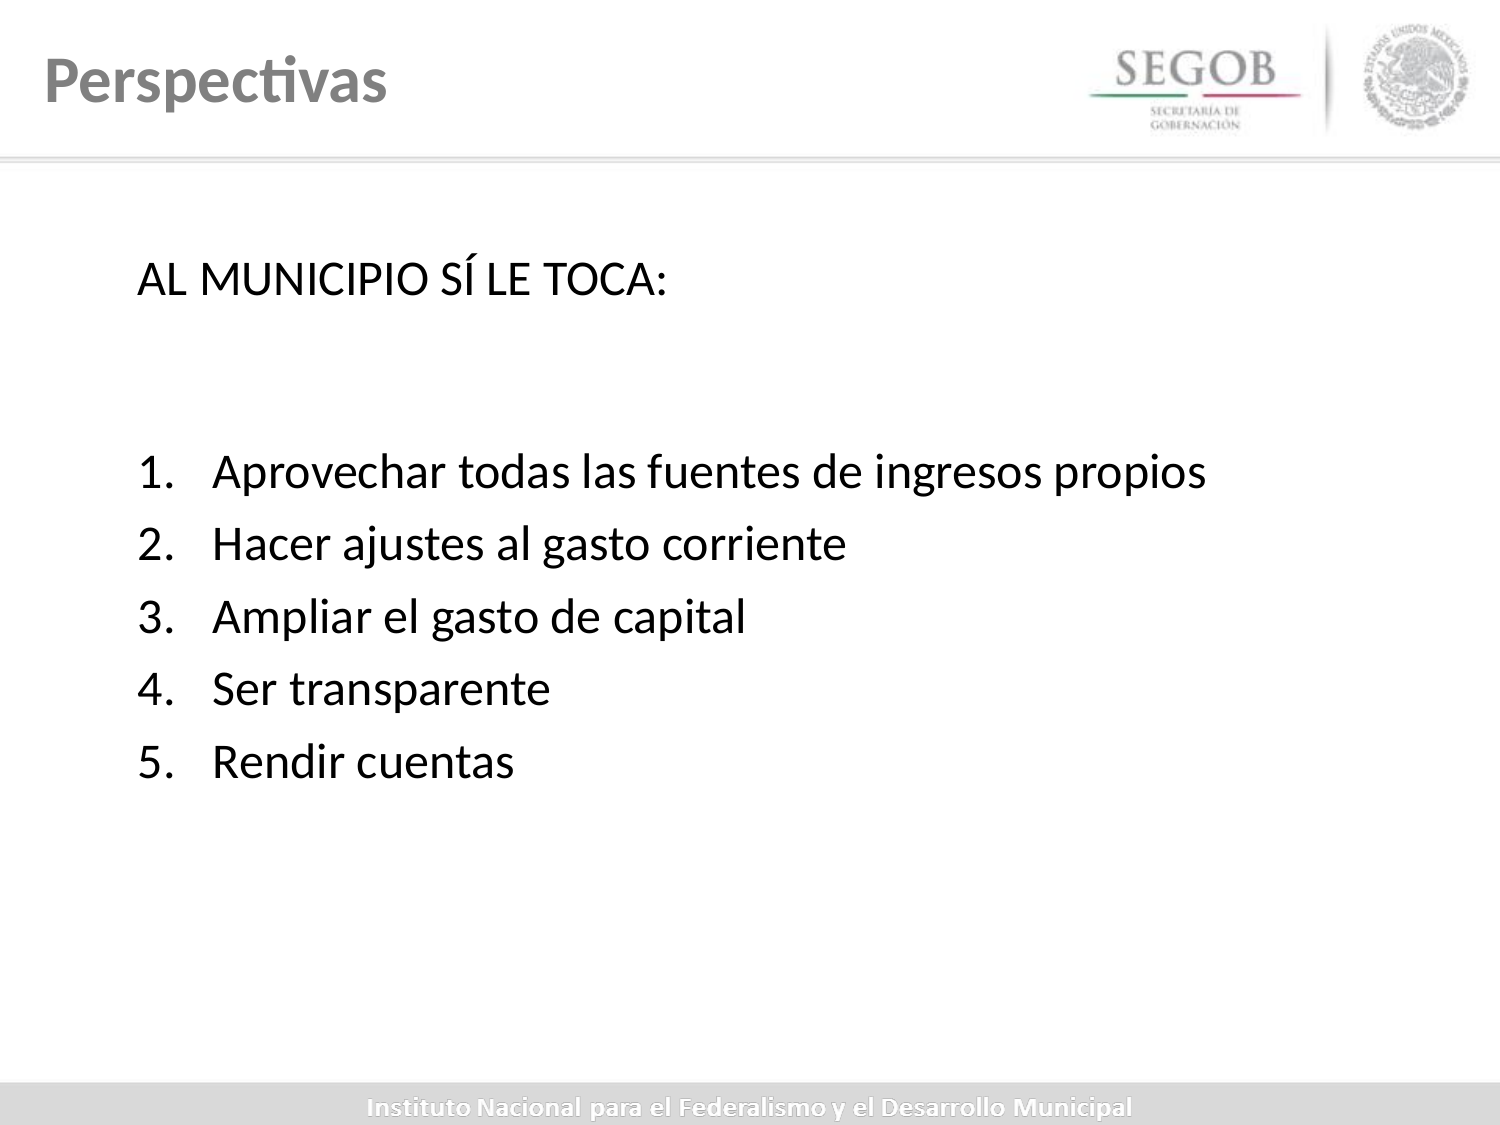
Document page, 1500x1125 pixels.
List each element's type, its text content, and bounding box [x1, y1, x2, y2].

list AL MUNICIPIO SÍ LE TOCA: Aprovechar todas las fuentes de ingresos propios Hacer ajustes al gasto corriente Ampliar el gasto de capital Ser transparente Rendir cuentas [64, 208, 1424, 1047]
text_box Perspectivas [29, 44, 1022, 123]
picture [0, 0, 1500, 1125]
